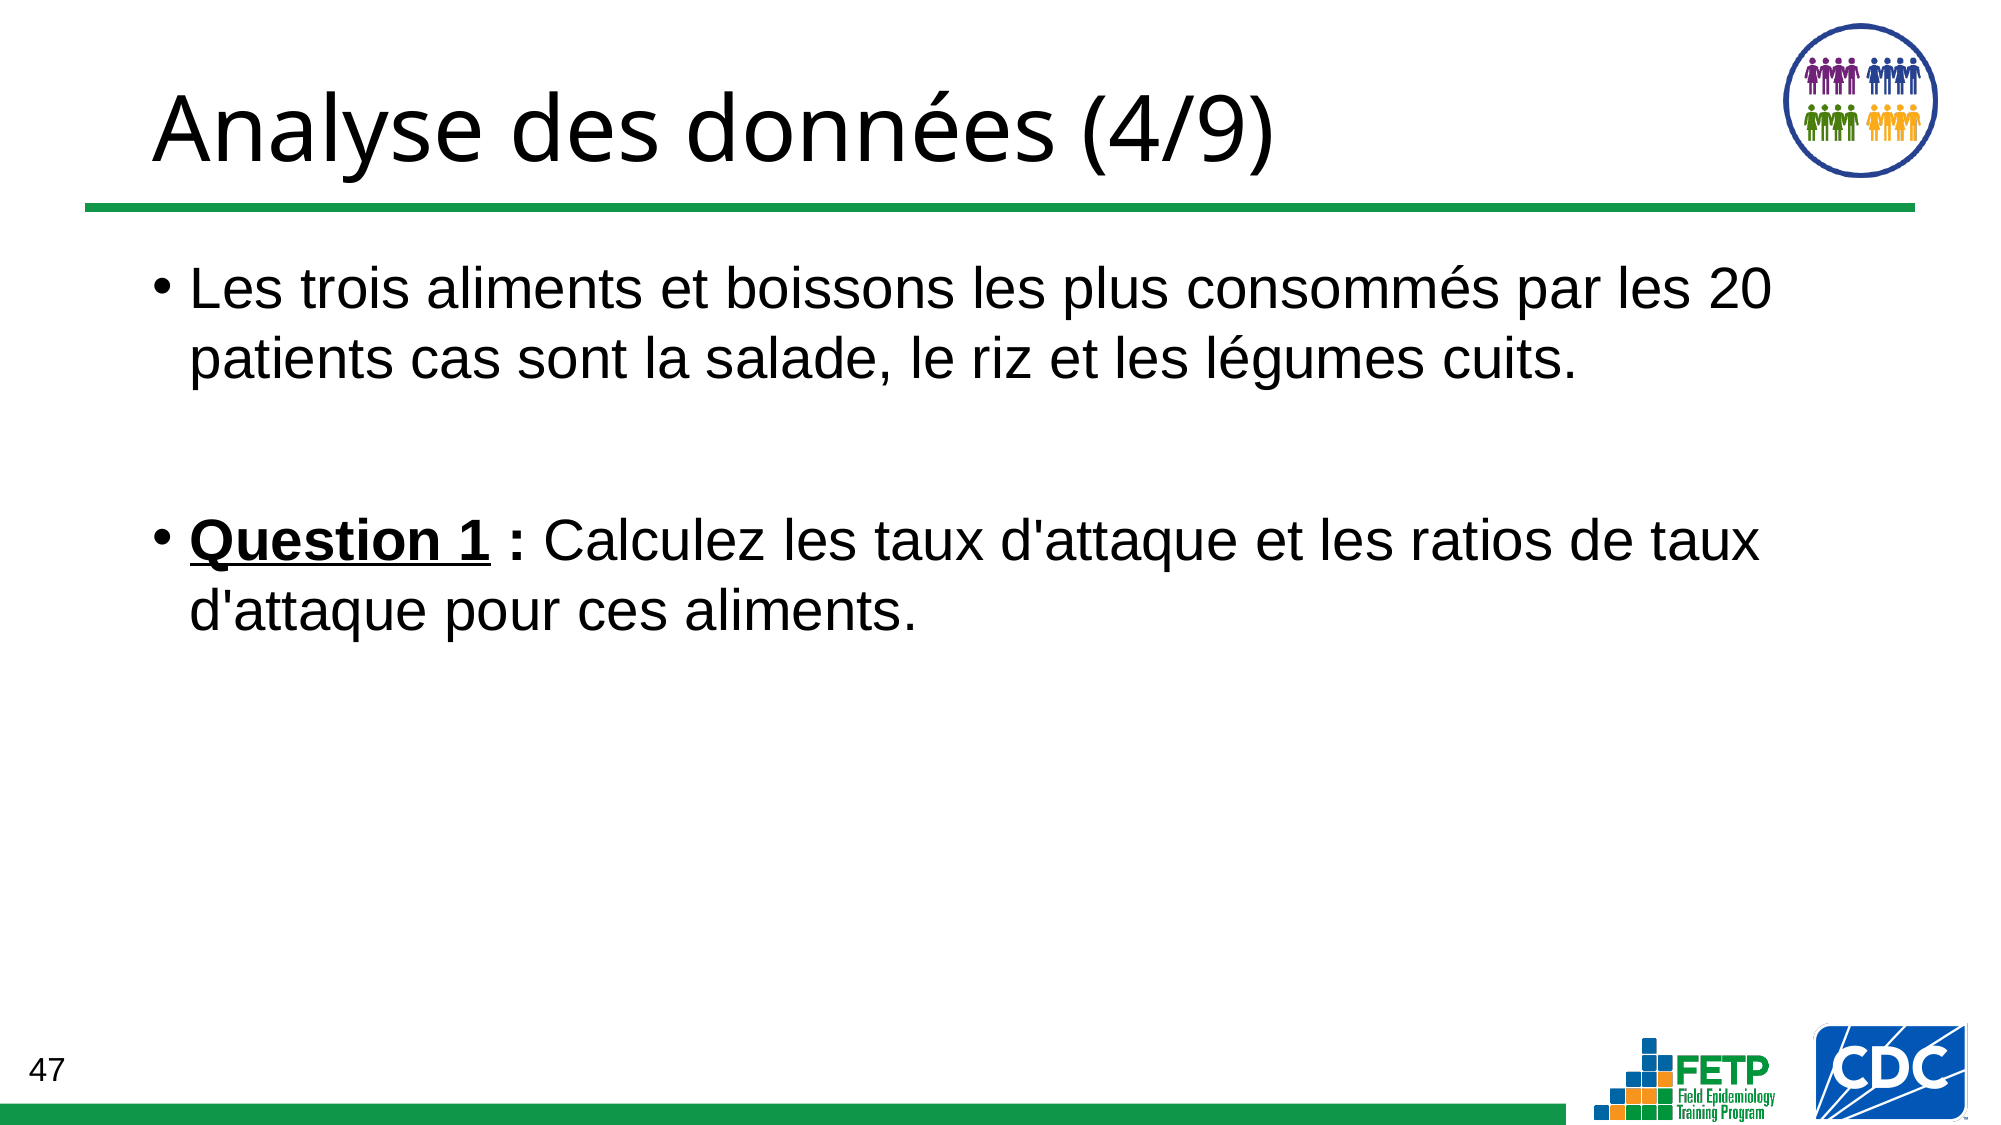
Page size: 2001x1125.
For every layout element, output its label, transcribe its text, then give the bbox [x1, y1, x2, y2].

picture [1813, 1023, 1968, 1122]
picture [1783, 23, 1938, 178]
text_box Analyse des données (4/9) [137, 46, 1863, 189]
list Les trois aliments et boissons les plus consommés par les 20 patients cas sont la salade, le riz et les légumes cuits. Question 1 : Calculez les taux d'attaque et les ratios de taux d'attaque pour ces aliments. [137, 242, 1863, 1004]
picture [1594, 1038, 1775, 1122]
